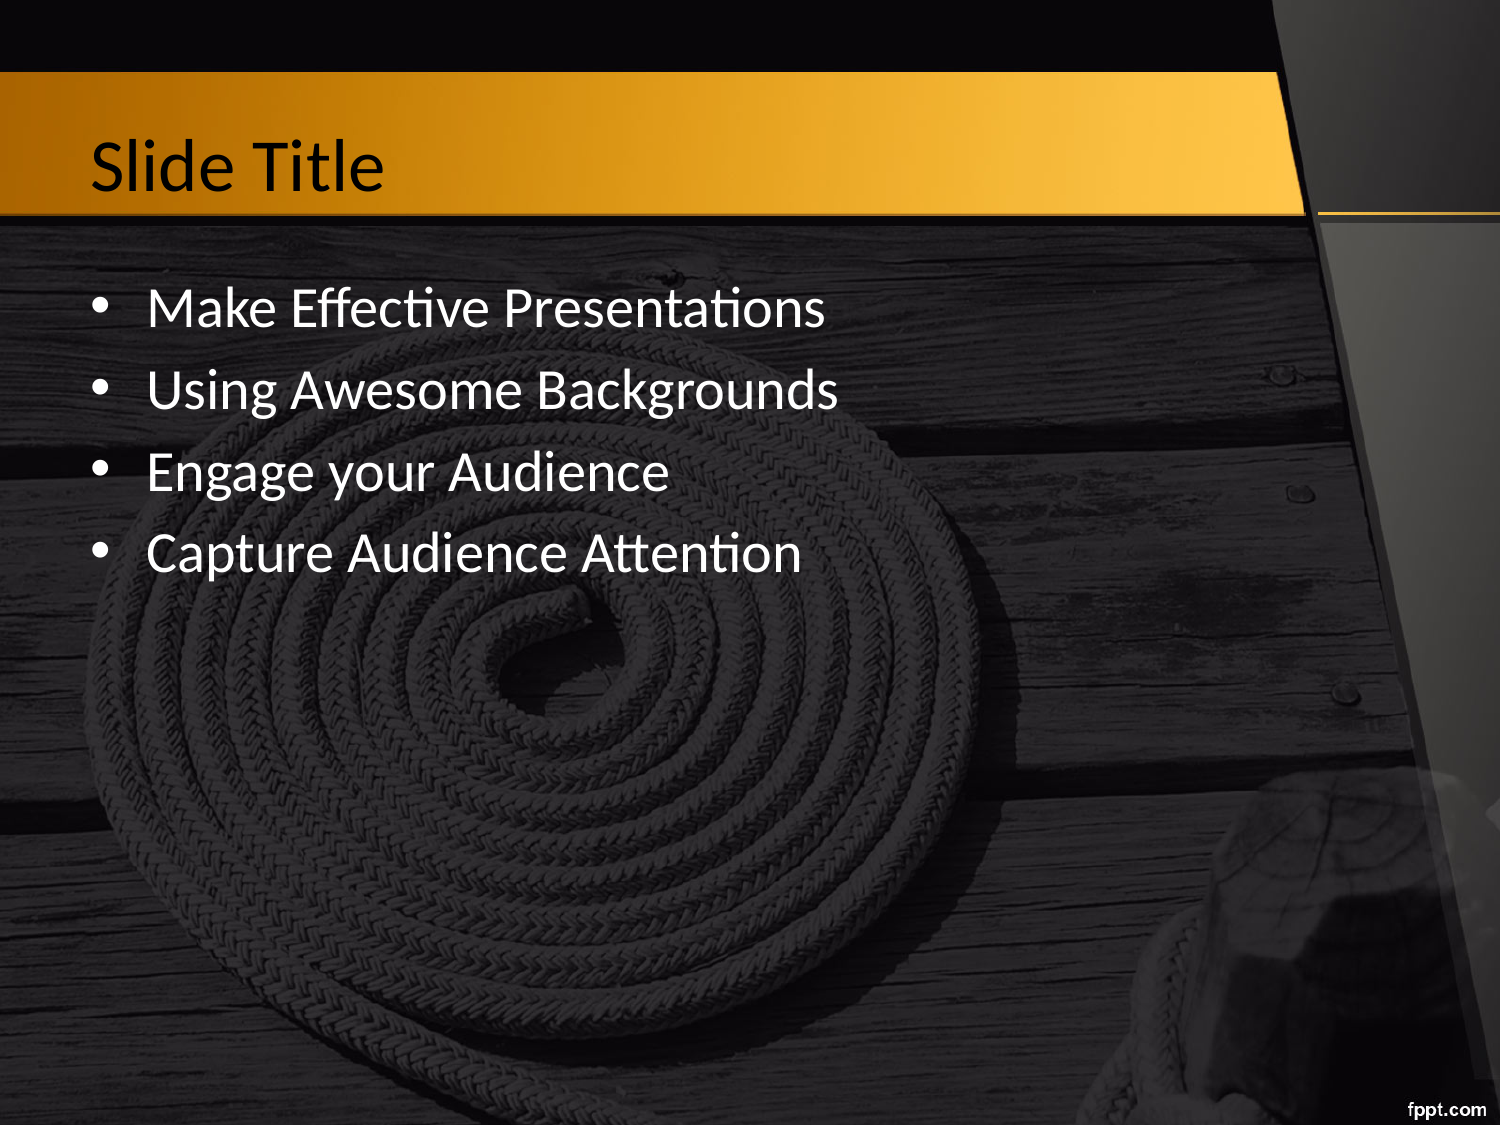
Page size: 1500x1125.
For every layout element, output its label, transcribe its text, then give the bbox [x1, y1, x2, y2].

title Slide Title [75, 86, 1425, 237]
list Make Effective Presentations Using Awesome Backgrounds Engage your Audience Capture Audience Attention [75, 261, 1425, 905]
picture [0, 0, 1500, 1125]
